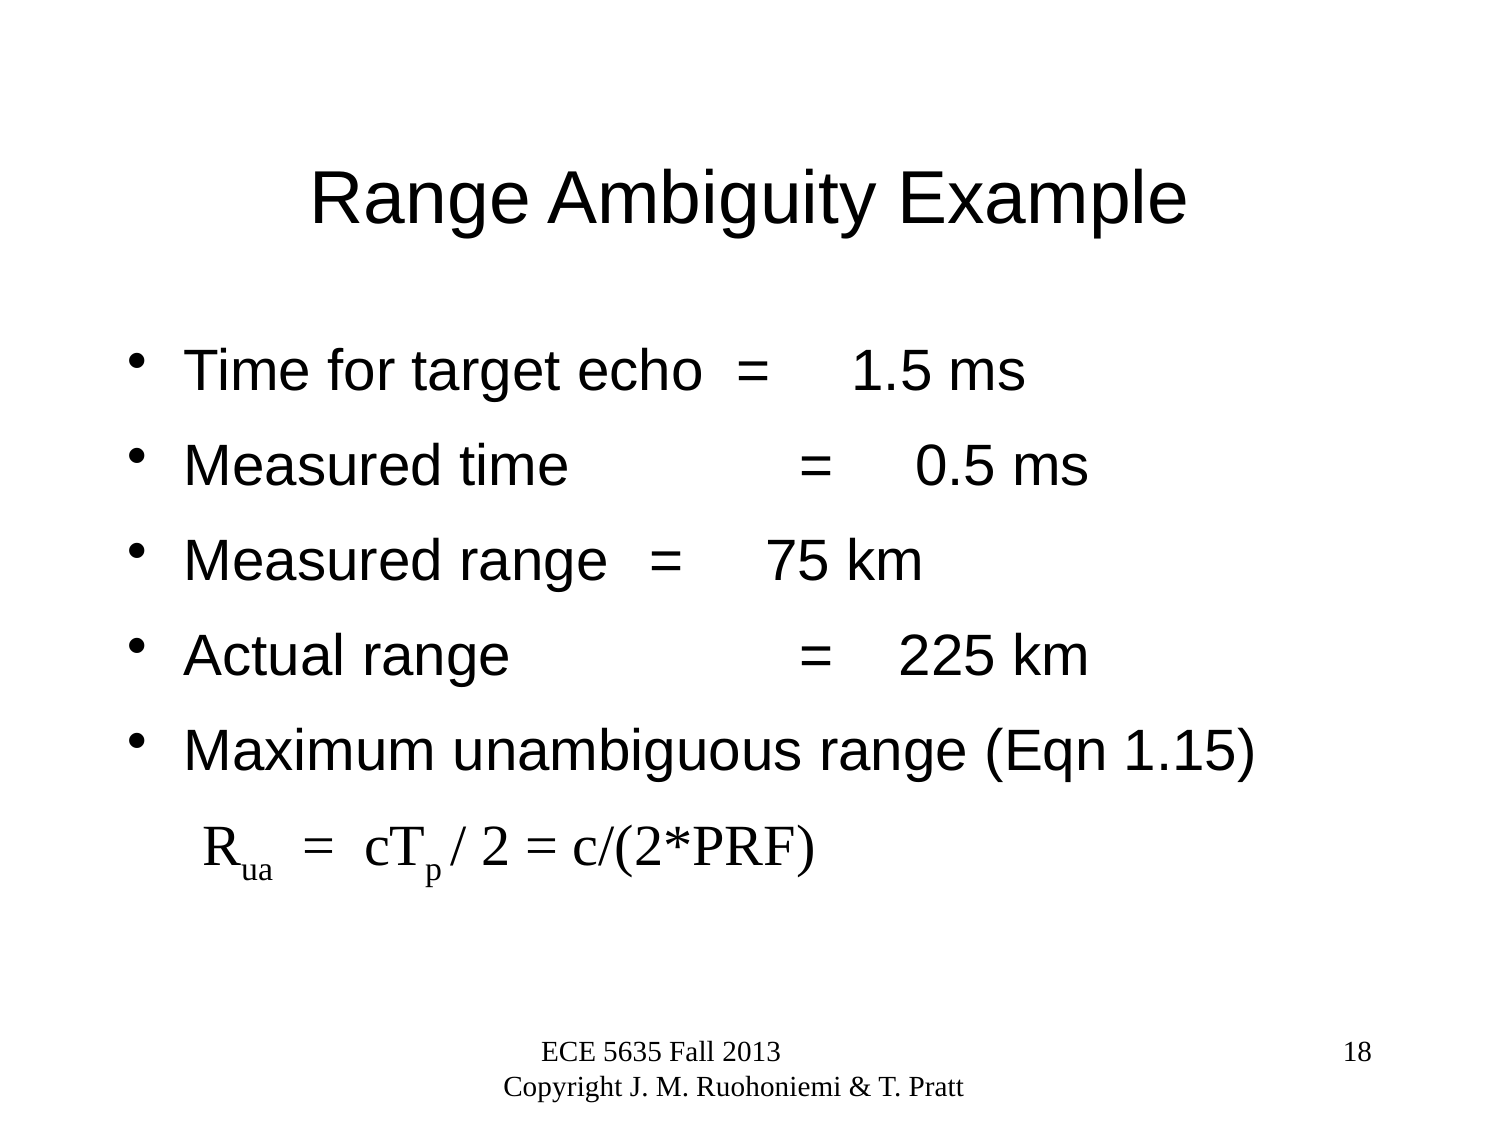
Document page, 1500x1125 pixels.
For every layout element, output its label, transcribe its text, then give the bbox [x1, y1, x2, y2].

title Range Ambiguity Example [112, 99, 1388, 288]
footer ECE 5635 Fall 2013 Copyright J. M. Ruohoniemi & T. Pratt [487, 1024, 988, 1101]
slide_number 18 [1074, 1024, 1388, 1101]
list Time for target echo = 1.5 ms Measured time = 0.5 ms Measured range = 75 km Actual range = 225 km Maximum unambiguous range (Eqn 1.15) Rua = cTp / 2 = c/(2*PRF) [112, 324, 1388, 1001]
